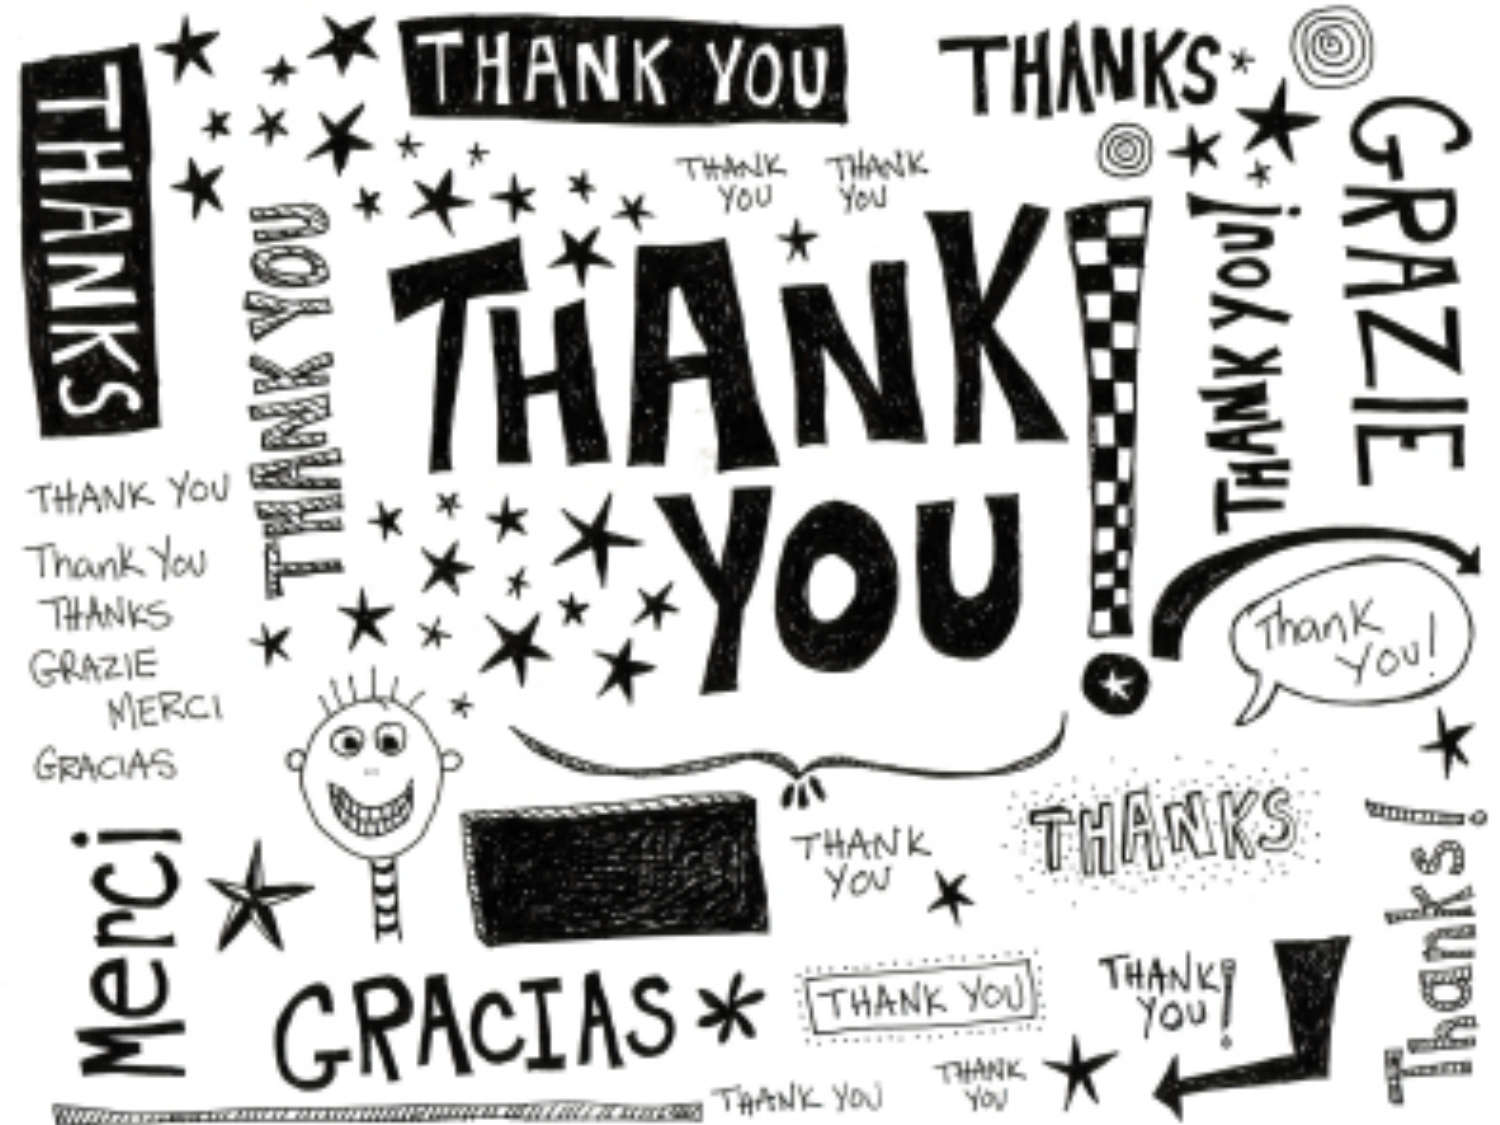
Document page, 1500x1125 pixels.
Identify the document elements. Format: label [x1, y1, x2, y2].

list [0, 0, 1500, 1125]
